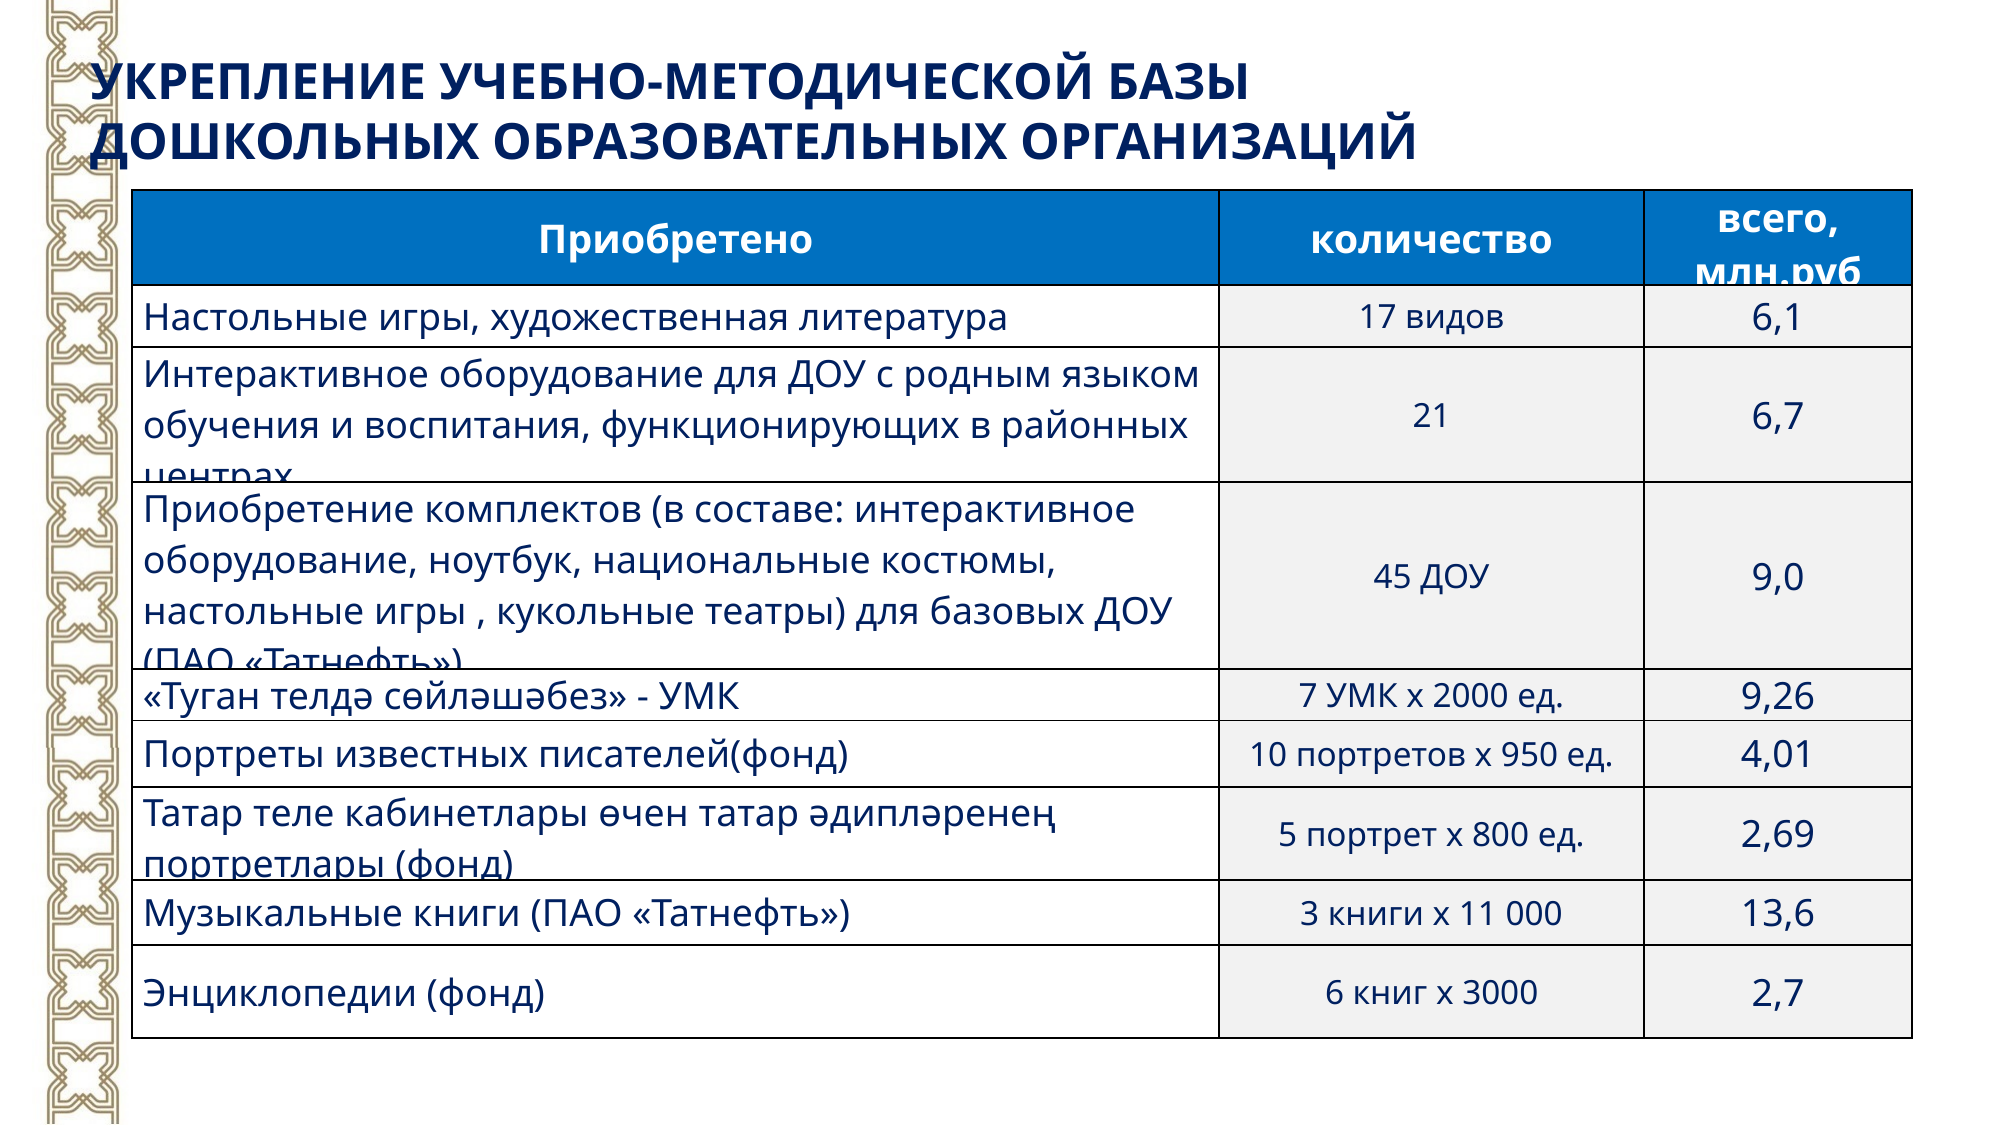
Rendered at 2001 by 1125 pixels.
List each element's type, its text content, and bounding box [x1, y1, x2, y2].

table_header всего, млн.руб [1645, 191, 1911, 284]
table_cell Портреты известных писателей(фонд) [133, 721, 1218, 786]
table_cell Интерактивное оборудование для ДОУ с родным языком обучения и воспитания, функционирующих в районных центрах [133, 348, 1218, 481]
text_box УКРЕПЛЕНИЕ УЧЕБНО-МЕТОДИЧЕСКОЙ БАЗЫ ДОШКОЛЬНЫХ ОБРАЗОВАТЕЛЬНЫХ ОРГАНИЗАЦИЙ [75, 42, 1434, 178]
table_cell Татар теле кабинетлары өчен татар әдипләренең портретлары (фонд) [133, 788, 1218, 879]
table_cell 7 УМК х 2000 ед. [1220, 670, 1643, 720]
picture [0, 0, 2001, 1125]
table_cell 3 книги х 11 000 [1220, 881, 1643, 944]
table_cell 9,0 [1645, 483, 1911, 668]
table_cell 9,26 [1645, 670, 1911, 720]
table_cell 2,7 [1645, 946, 1911, 1037]
table_cell 13,6 [1645, 881, 1911, 944]
table_cell 45 ДОУ [1220, 483, 1643, 668]
table_cell Приобретение комплектов (в составе: интерактивное оборудование, ноутбук, национальные костюмы, настольные игры , кукольные театры) для базовых ДОУ (ПАО «Татнефть») [133, 483, 1218, 668]
table_cell 2,69 [1645, 788, 1911, 879]
table_header количество [1220, 191, 1643, 284]
table_cell 17 видов [1220, 286, 1643, 346]
table_cell 6 книг х 3000 [1220, 946, 1643, 1037]
table_cell Настольные игры, художественная литература [133, 286, 1218, 346]
table_cell Музыкальные книги (ПАО «Татнефть») [133, 881, 1218, 944]
table_cell Энциклопедии (фонд) [133, 946, 1218, 1037]
table_header Приобретено [133, 191, 1218, 284]
table_cell 4,01 [1645, 721, 1911, 786]
table_cell 6,7 [1645, 348, 1911, 481]
table_cell 5 портрет х 800 ед. [1220, 788, 1643, 879]
table_cell 21 [1220, 348, 1643, 481]
table_cell 6,1 [1645, 286, 1911, 346]
table_cell 10 портретов х 950 ед. [1220, 721, 1643, 786]
table_cell «Туган телдә сөйләшәбез» - УМК [133, 670, 1218, 720]
